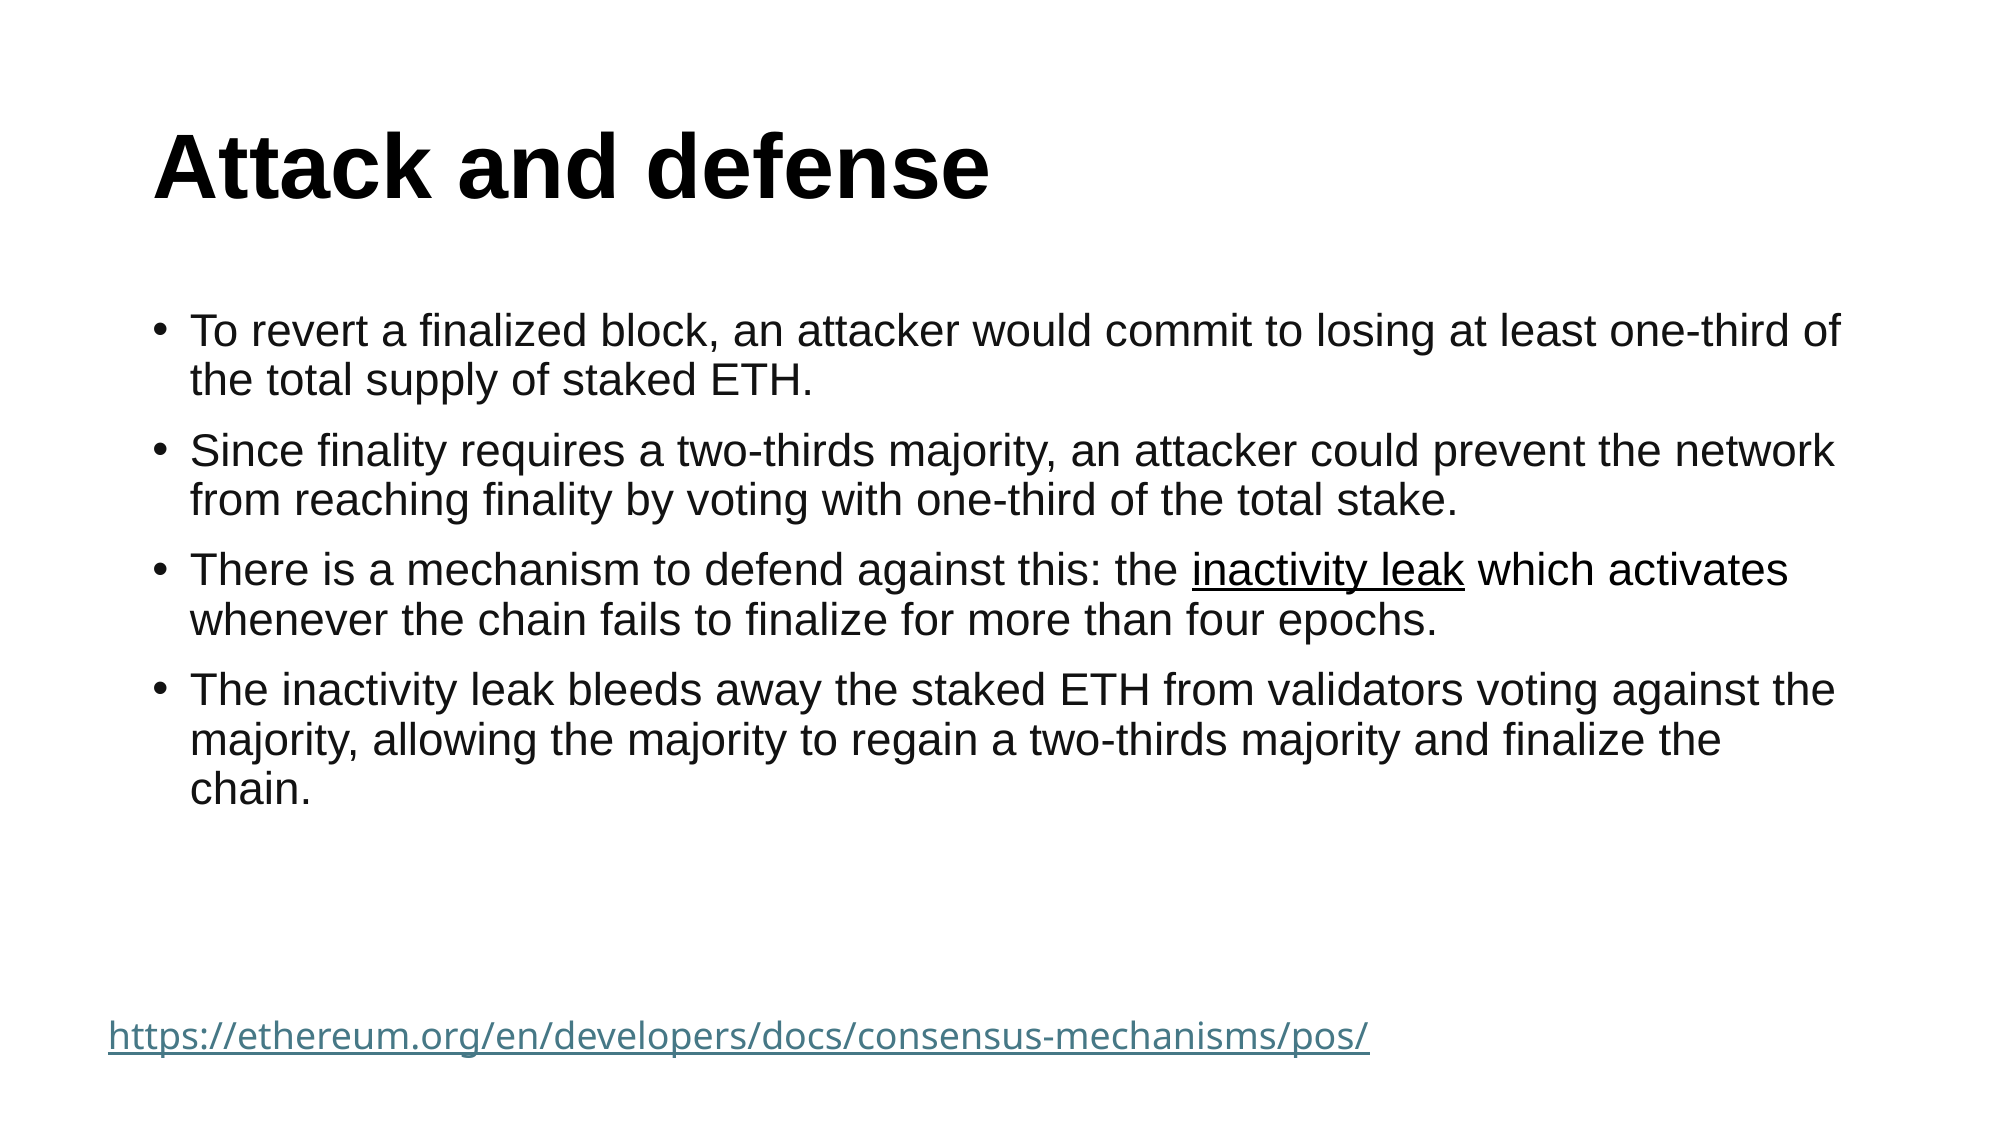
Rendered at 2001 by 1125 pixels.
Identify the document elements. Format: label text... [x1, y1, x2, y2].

title Attack and defense [137, 59, 1863, 278]
list To revert a finalized block, an attacker would commit to losing at least one-third of the total supply of staked ETH. Since finality requires a two-thirds majority, an attacker could prevent the network from reaching finality by voting with one-third of the total stake. There is a mechanism to defend against this: the inactivity leak which activates whenever the chain fails to finalize for more than four epochs. The inactivity leak bleeds away the staked ETH from validators voting against the majority, allowing the majority to regain a two-thirds majority and finalize the chain. [137, 299, 1863, 1014]
text_box https://ethereum.org/en/developers/docs/consensus-mechanisms/pos/ [93, 1004, 1385, 1071]
